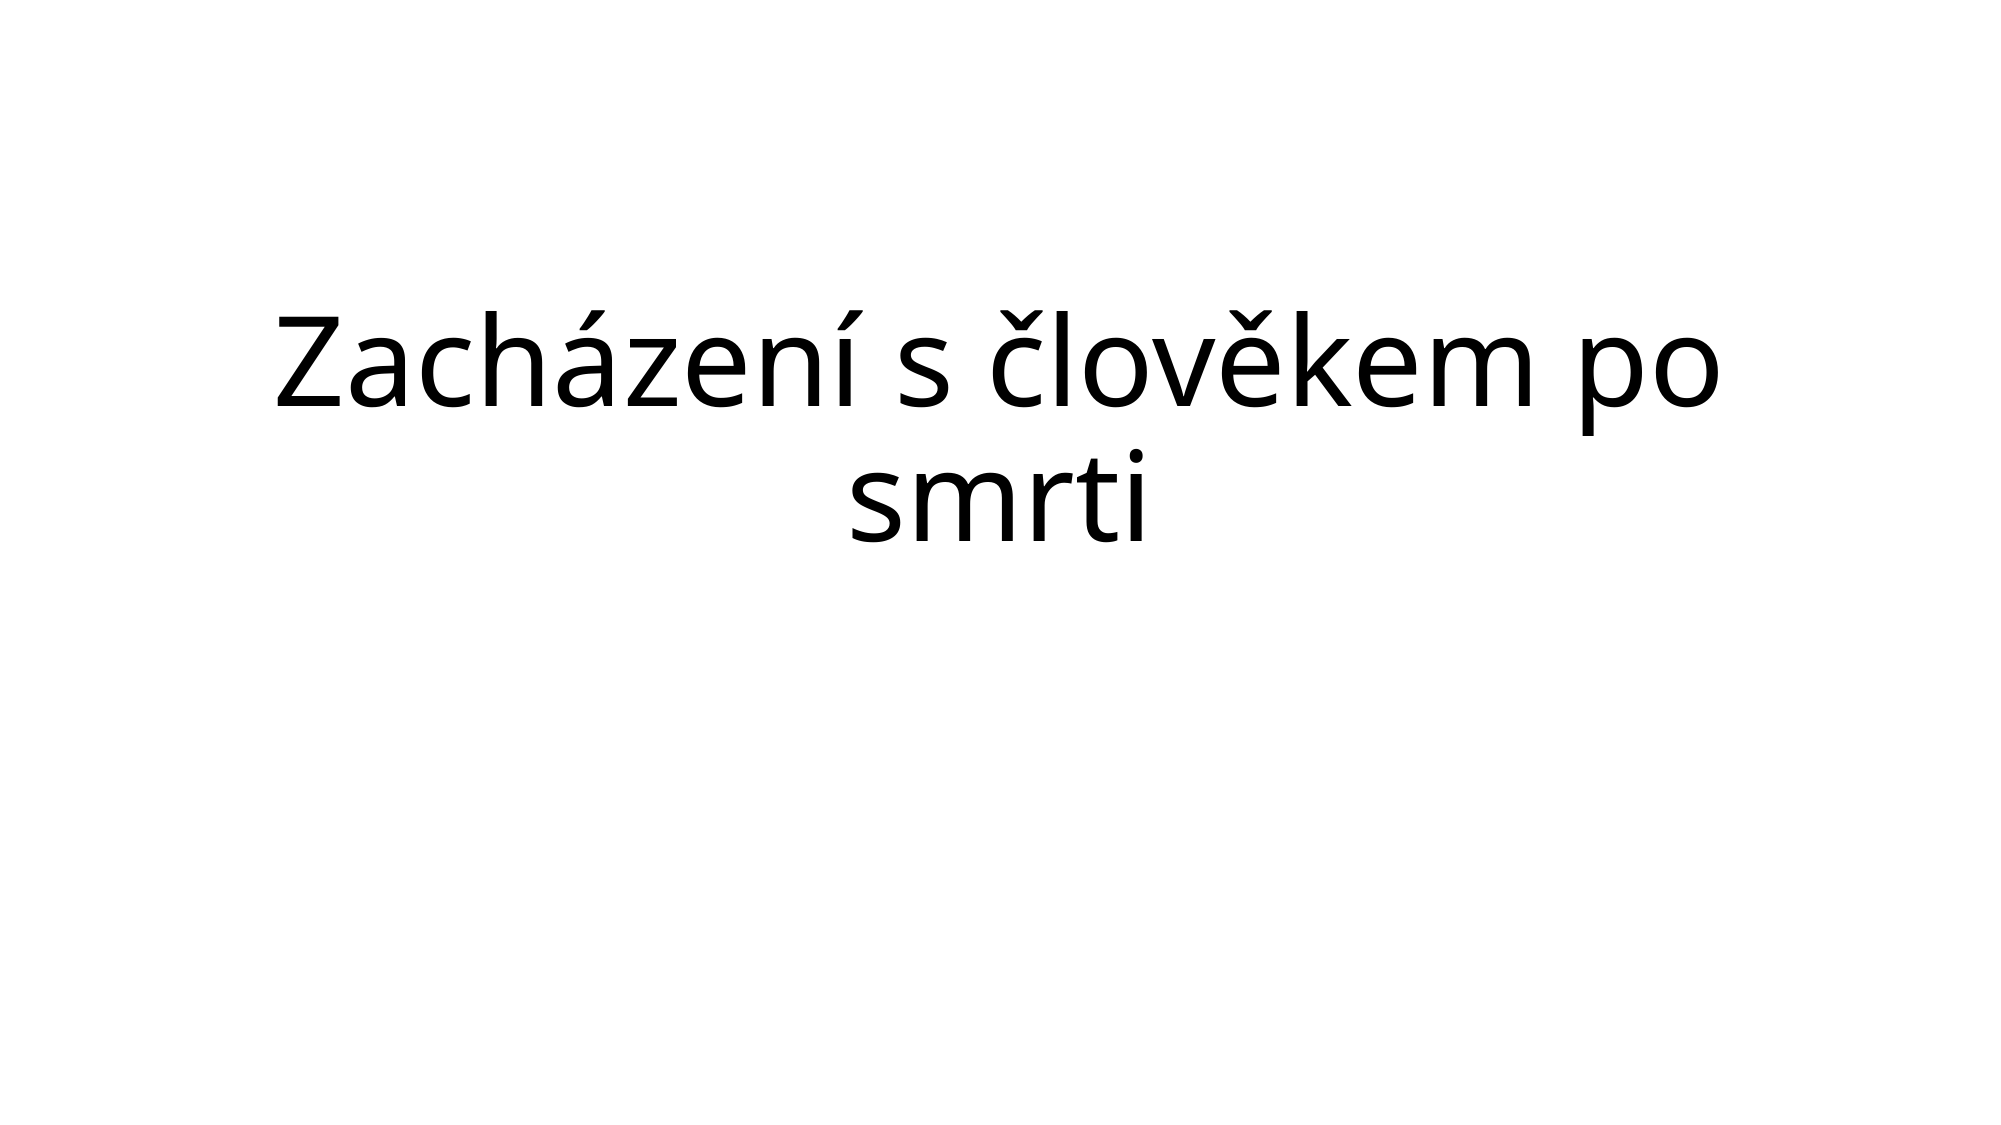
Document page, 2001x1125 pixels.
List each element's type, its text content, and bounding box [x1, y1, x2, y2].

title Zacházení s člověkem po smrti [249, 184, 1750, 576]
